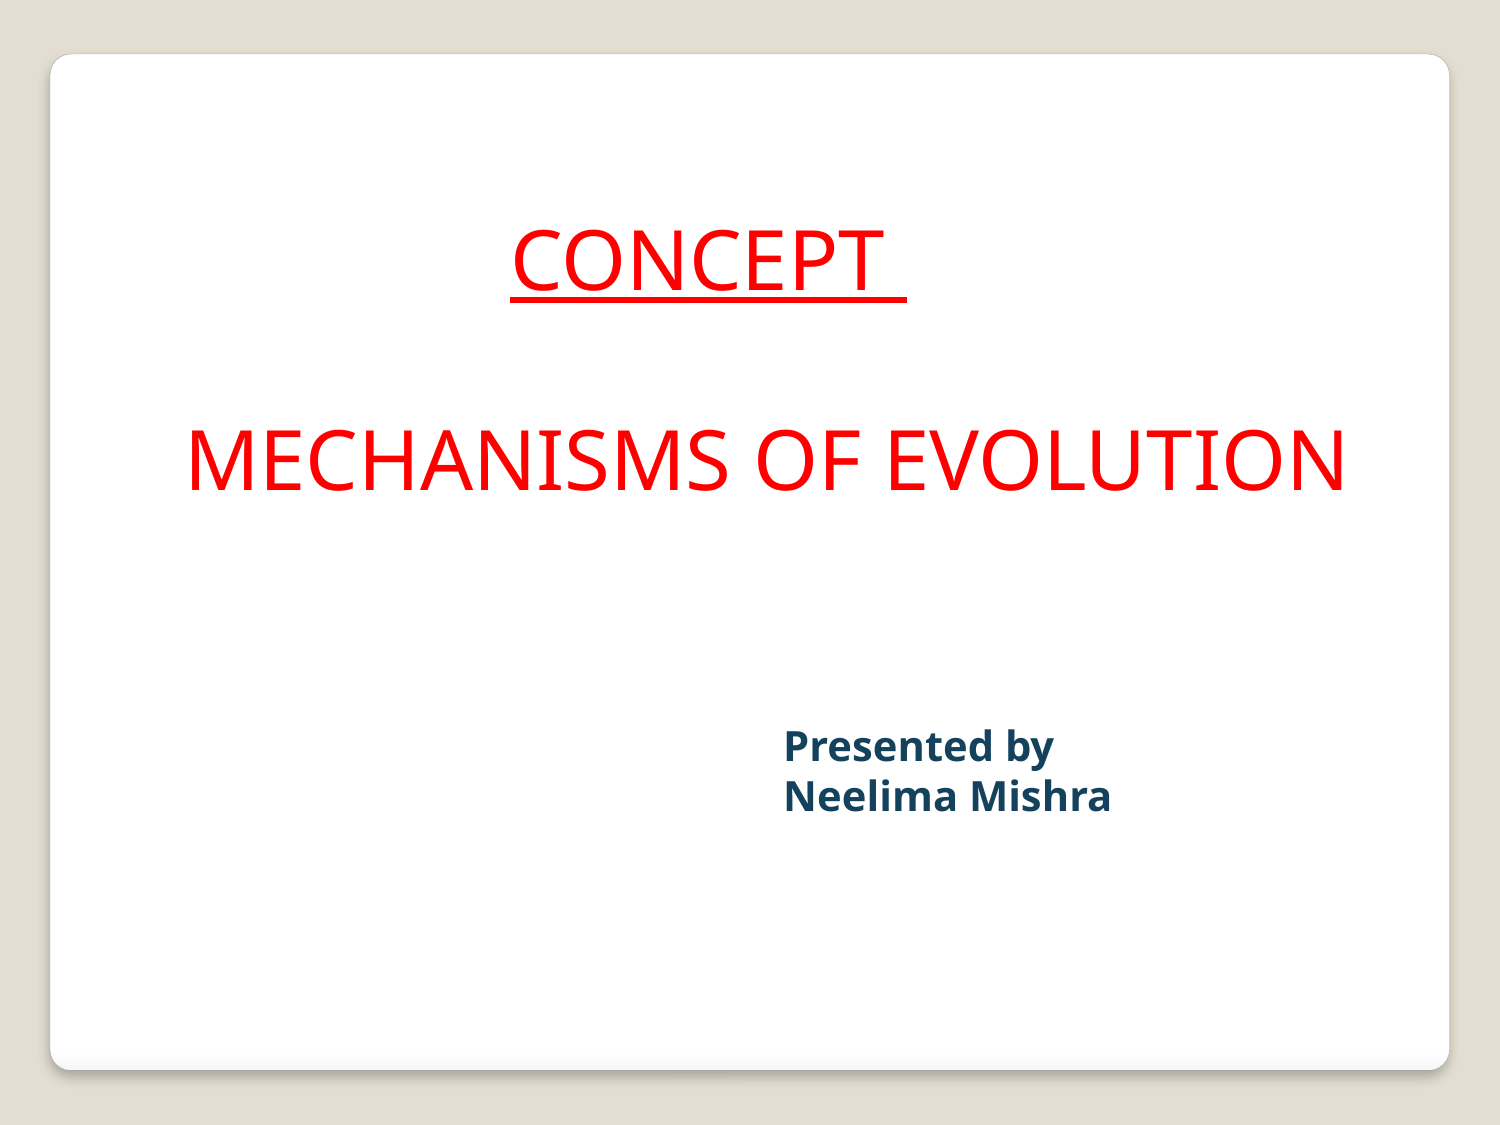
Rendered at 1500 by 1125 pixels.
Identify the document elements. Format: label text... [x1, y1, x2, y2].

text_box Presented by Neelima Mishra [768, 712, 1128, 828]
text_box CONCEPT MECHANISMS OF EVOLUTION [169, 200, 1366, 515]
